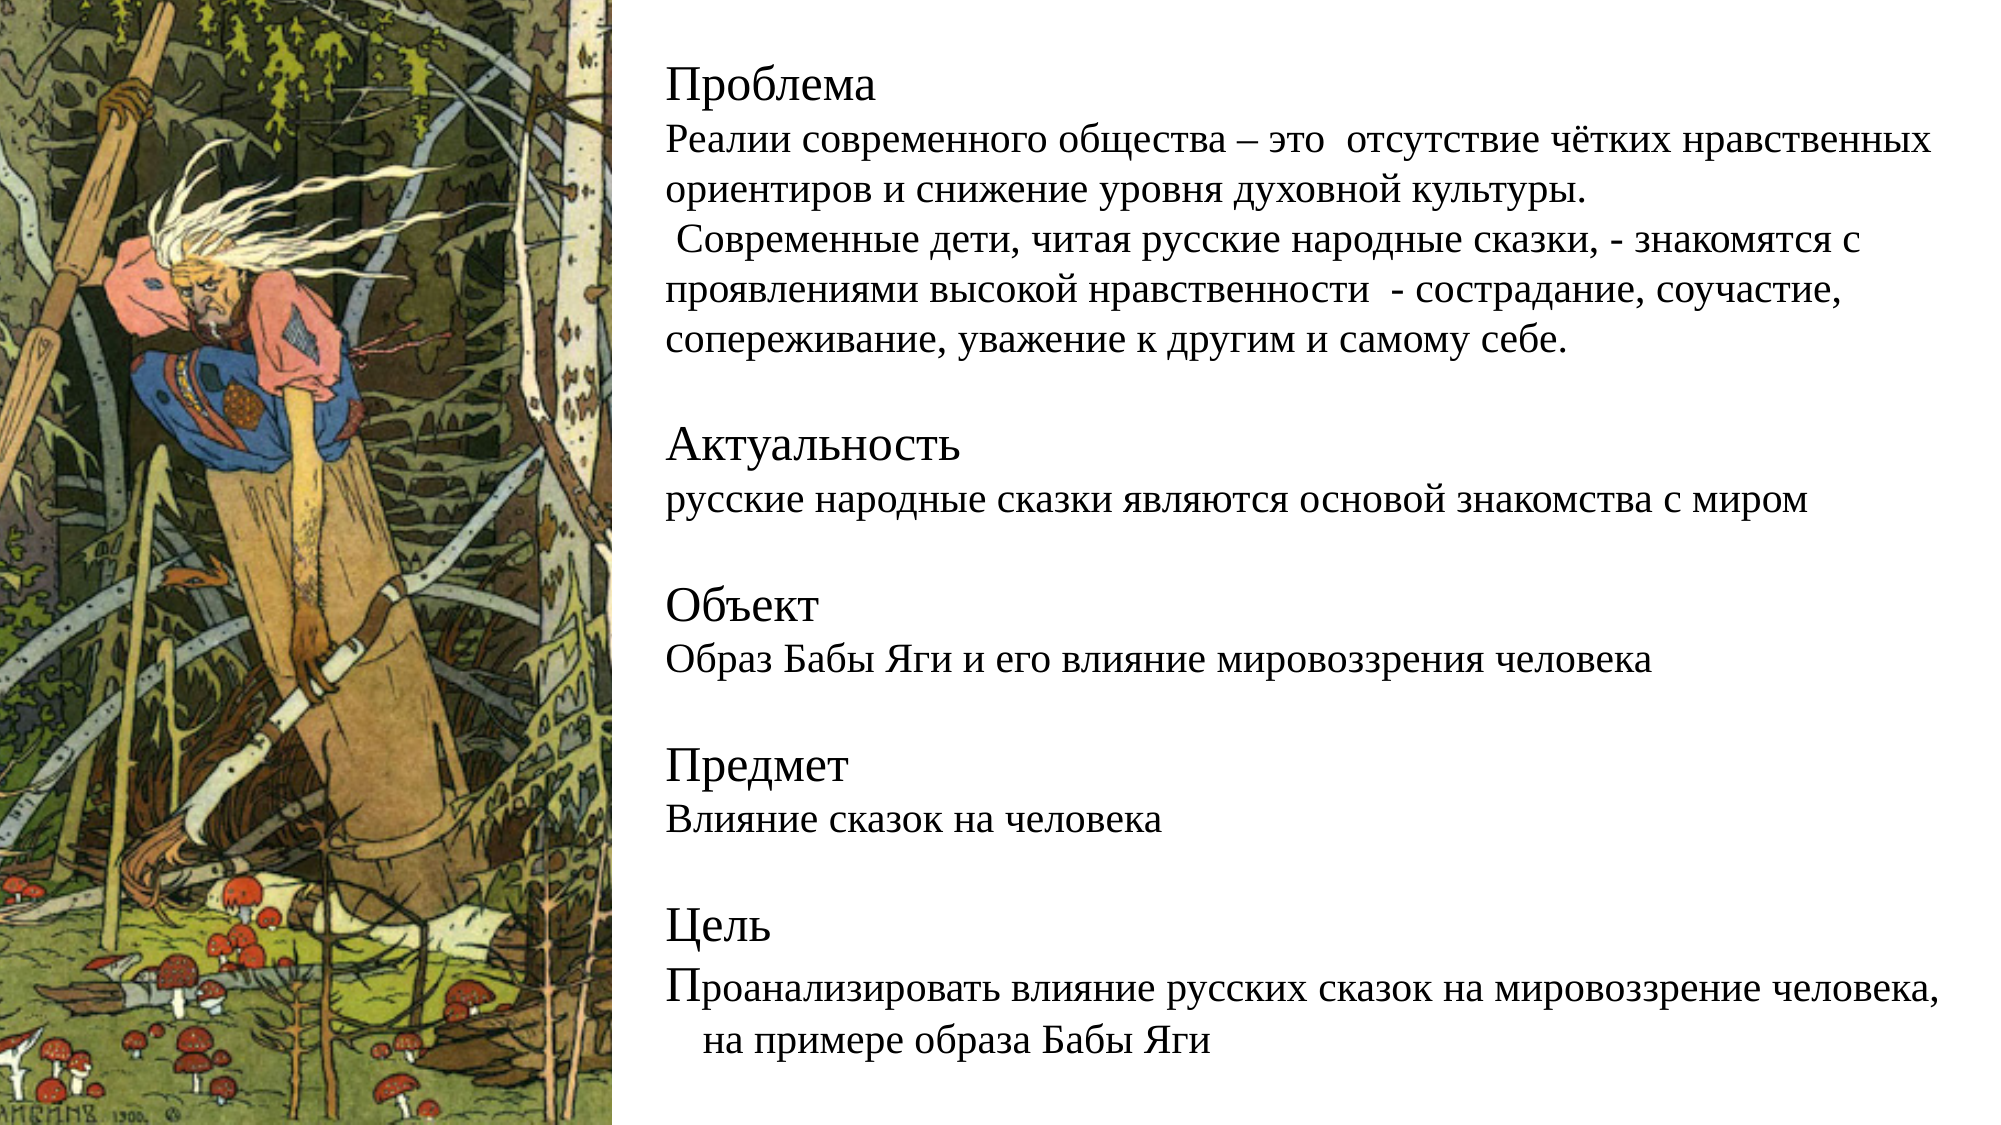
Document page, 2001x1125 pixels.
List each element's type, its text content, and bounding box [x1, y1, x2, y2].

list Проблема Реалии современного общества – это отсутствие чётких нравственных ориентиров и снижение уровня духовной культуры. Современные дети, читая русские народные сказки, - знакомятся с проявлениями высокой нравственности - сострадание, соучастие, сопереживание, уважение к другим и самому себе. Актуальность русские народные сказки являются основой знакомства с миром Объект Образ Бабы Яги и его влияние мировоззрения человека Предмет Влияние сказок на человека Цель Проанализировать влияние русских сказок на мировоззрение человека, на примере образа Бабы Яги [650, 42, 1981, 1083]
picture [0, 0, 612, 1125]
